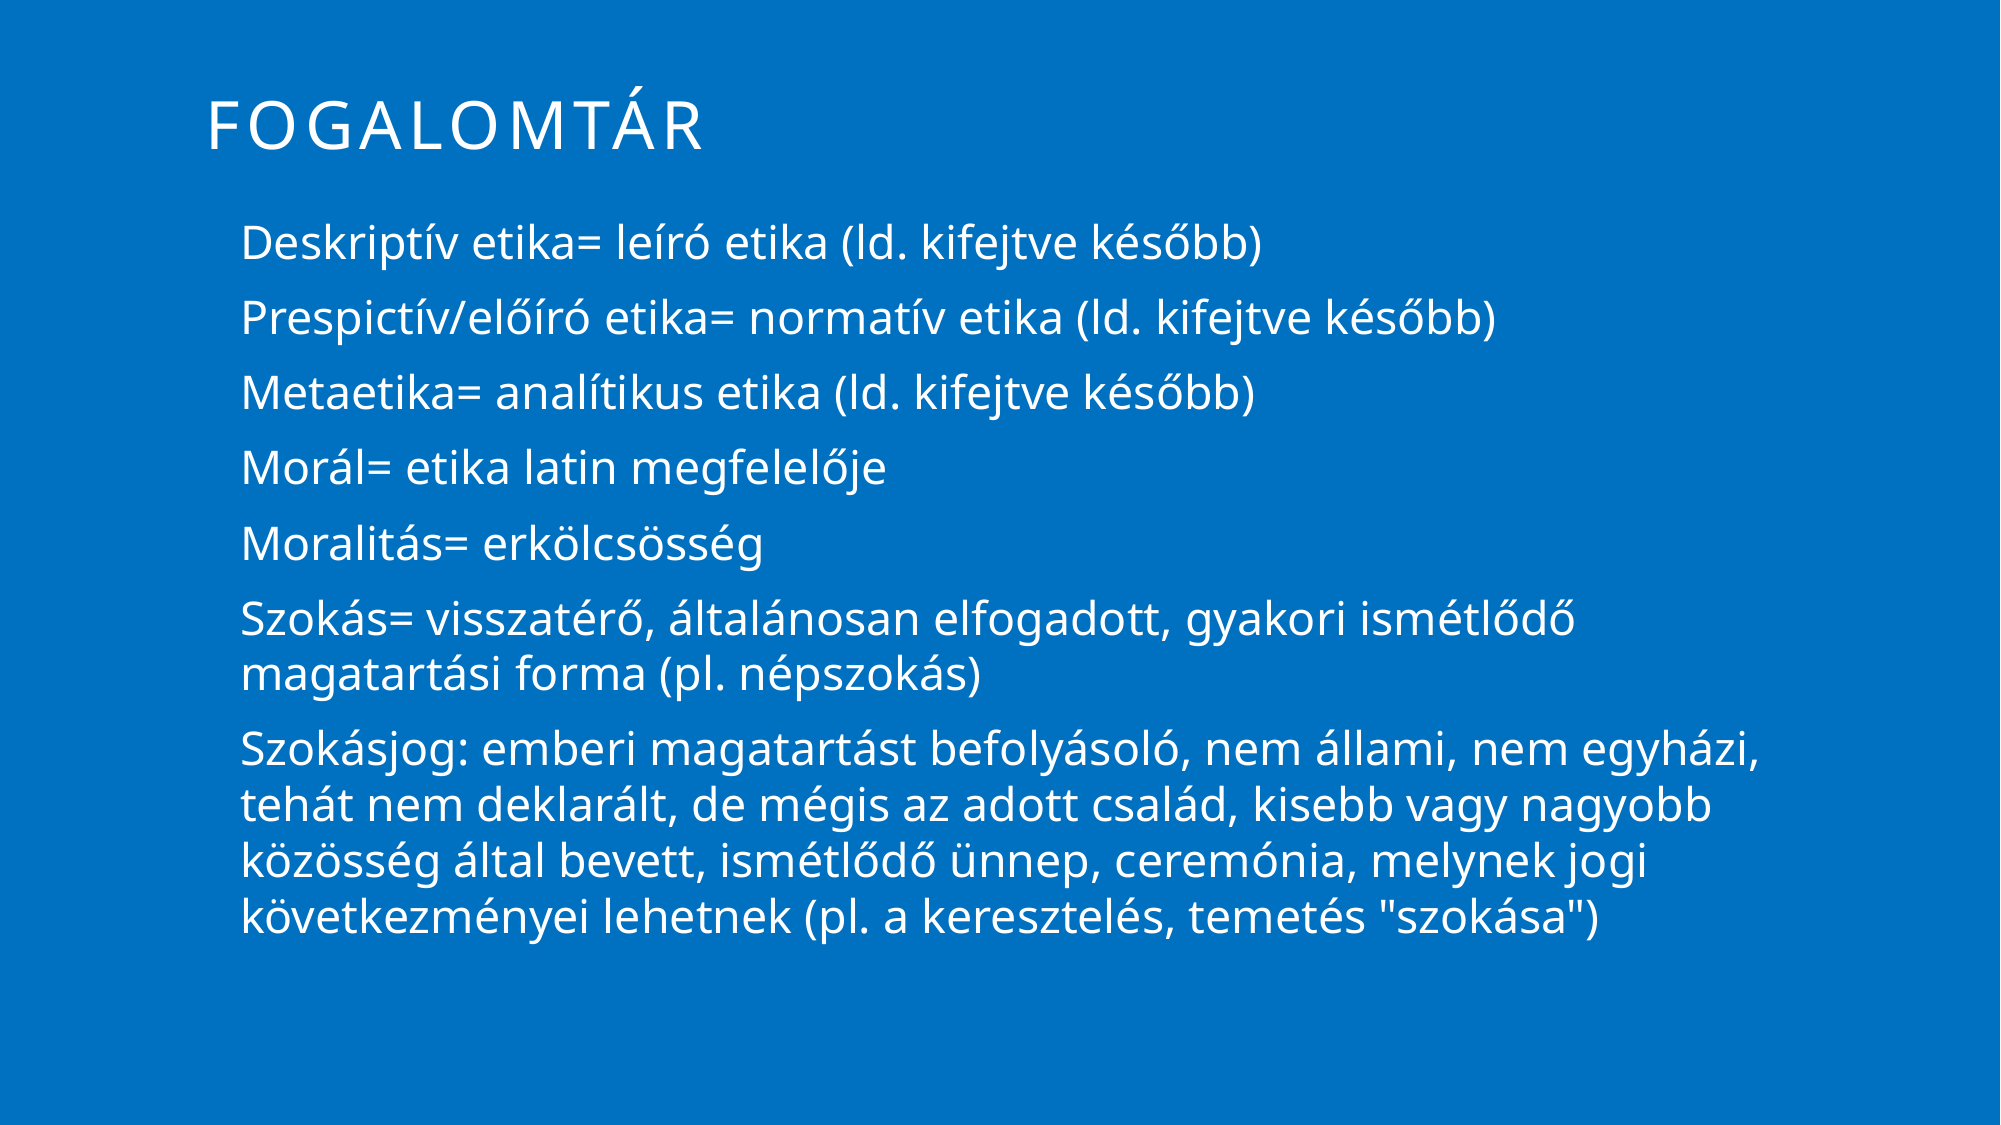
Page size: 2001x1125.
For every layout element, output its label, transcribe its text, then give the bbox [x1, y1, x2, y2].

title Fogalomtár [190, 0, 1747, 172]
list Deskriptív etika= leíró etika (ld. kifejtve később) Prespictív/előíró etika= normatív etika (ld. kifejtve később) Metaetika= analítikus etika (ld. kifejtve később) Morál= etika latin megfelelője Moralitás= erkölcsösség Szokás= visszatérő, általánosan elfogadott, gyakori ismétlődő magatartási forma (pl. népszokás) Szokásjog: emberi magatartást befolyásoló, nem állami, nem egyházi, tehát nem deklarált, de mégis az adott család, kisebb vagy nagyobb közösség által bevett, ismétlődő ünnep, ceremónia, melynek jogi következményei lehetnek (pl. a keresztelés, temetés "szokása") [225, 205, 1782, 1013]
